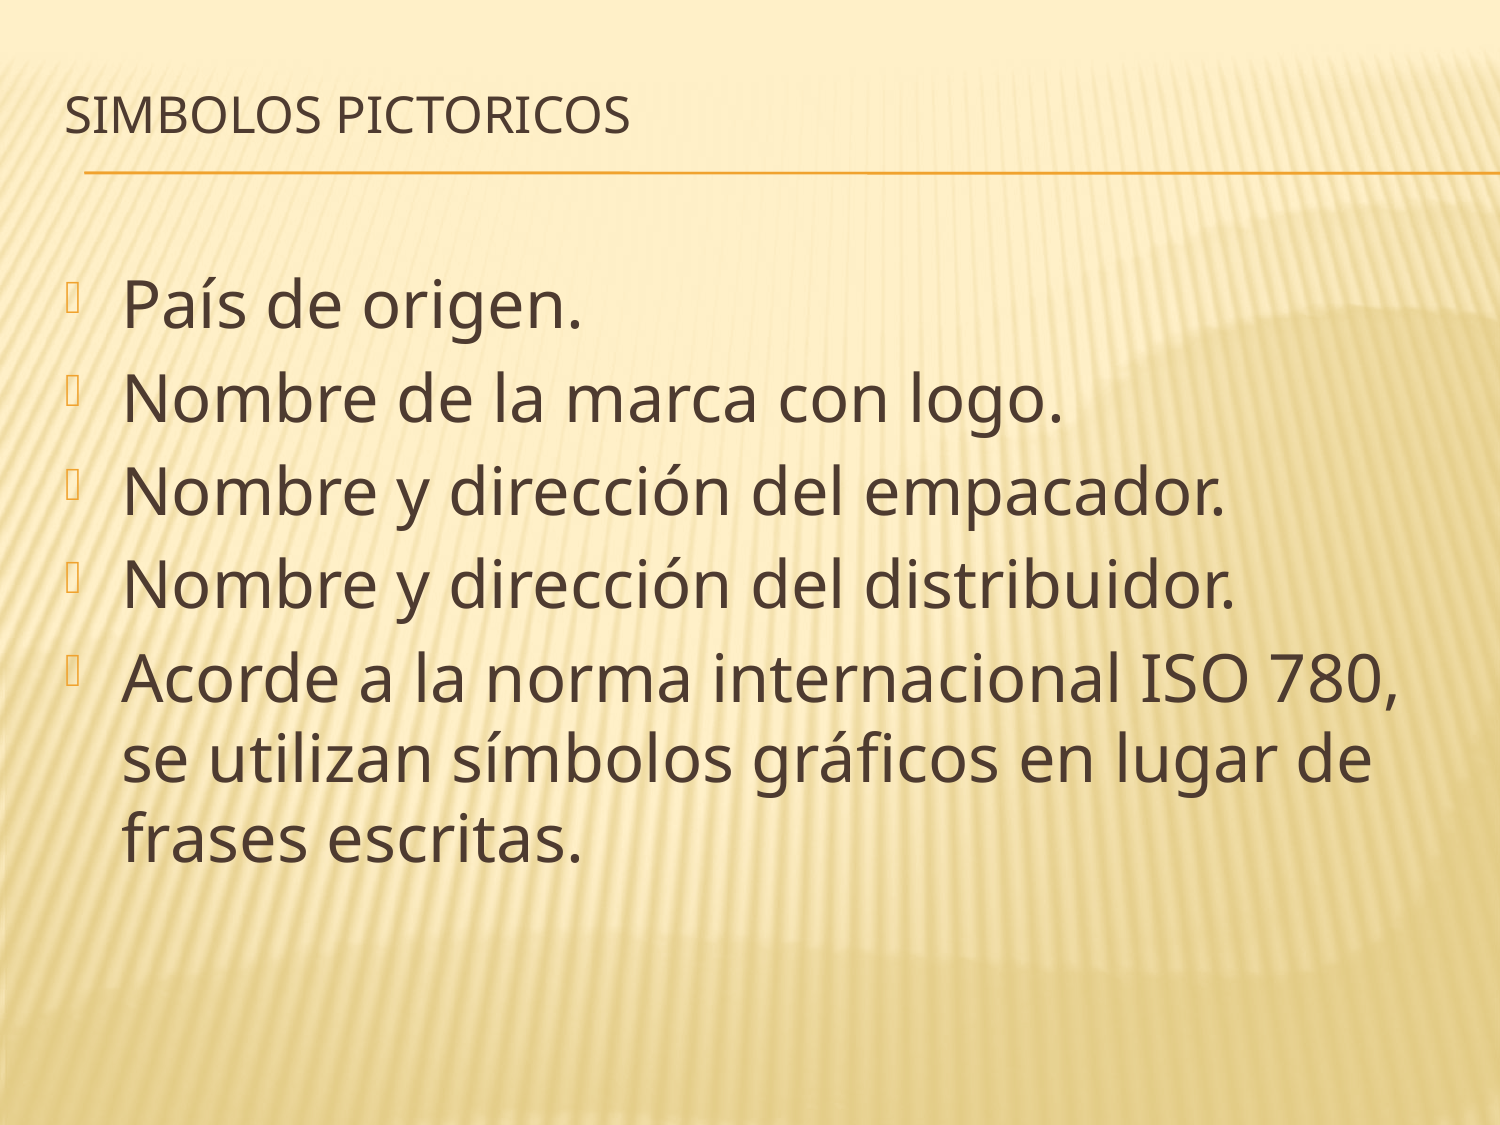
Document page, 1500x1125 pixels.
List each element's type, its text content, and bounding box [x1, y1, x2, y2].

list País de origen. Nombre de la marca con logo. Nombre y dirección del empacador. Nombre y dirección del distribuidor. Acorde a la norma internacional ISO 780, se utilizan símbolos gráficos en lugar de frases escritas. [50, 254, 1475, 998]
title Simbolos pictoricos [50, 75, 1475, 213]
